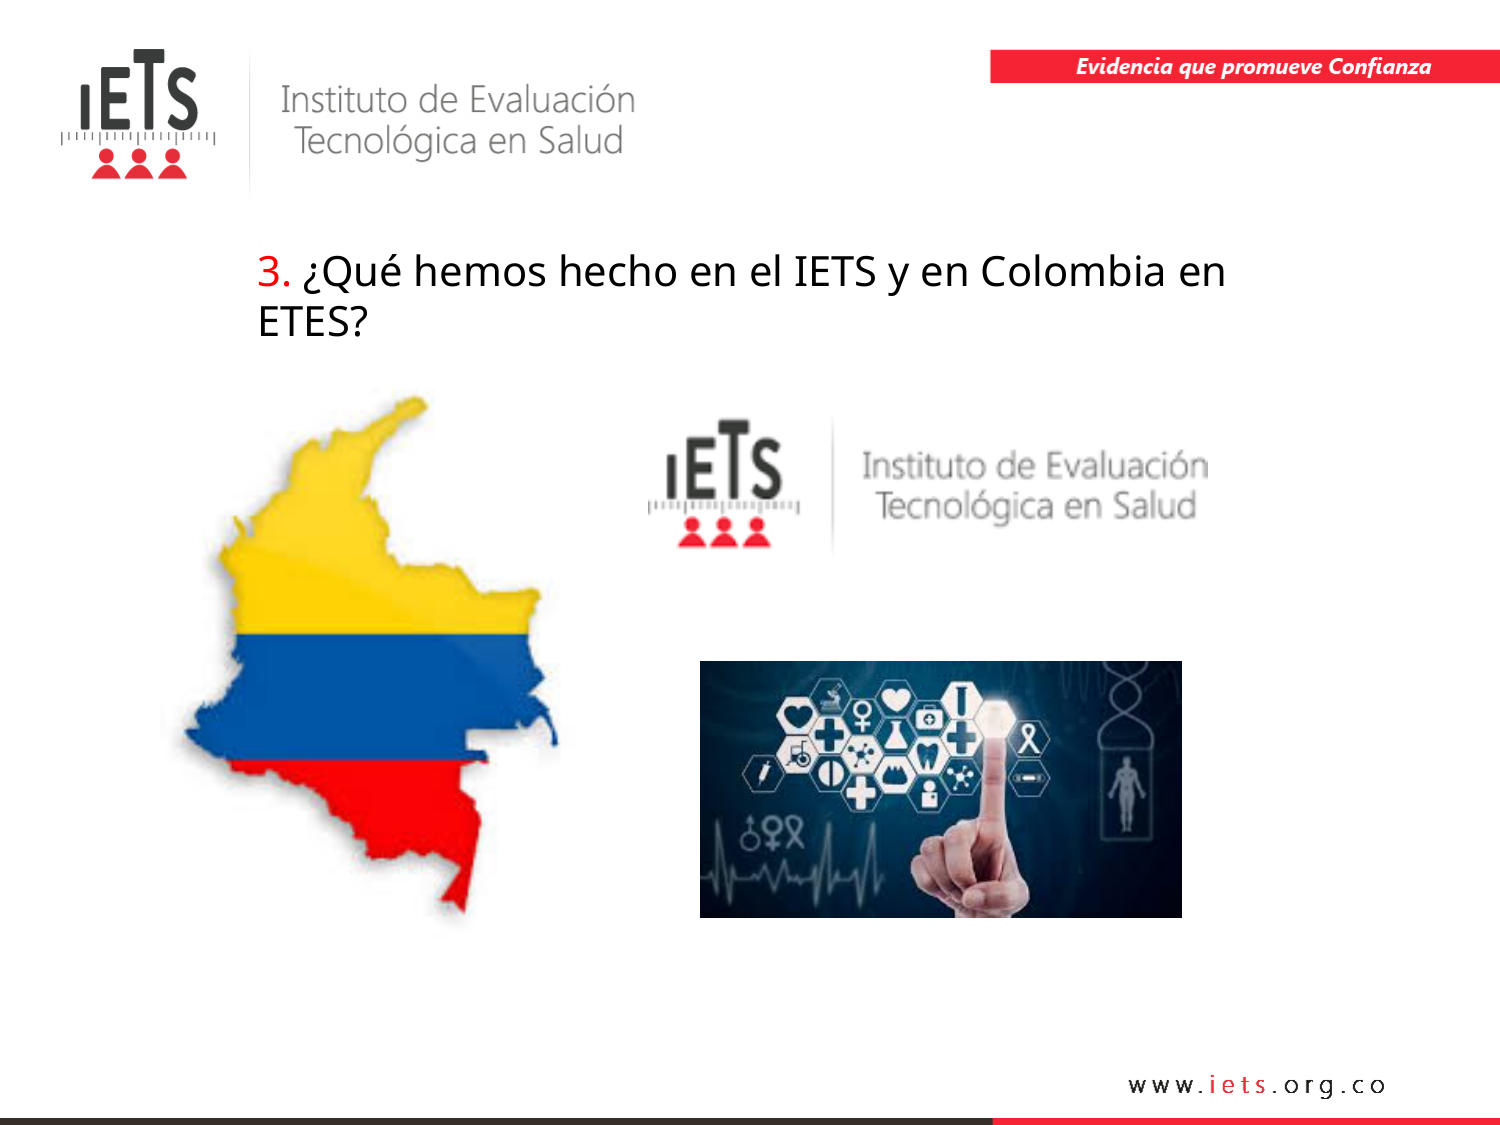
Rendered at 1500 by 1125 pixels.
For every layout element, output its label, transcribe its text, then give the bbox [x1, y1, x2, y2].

text_box 3. ¿Qué hemos hecho en el IETS y en Colombia en ETES? [242, 237, 1354, 352]
picture [0, 0, 1500, 1125]
